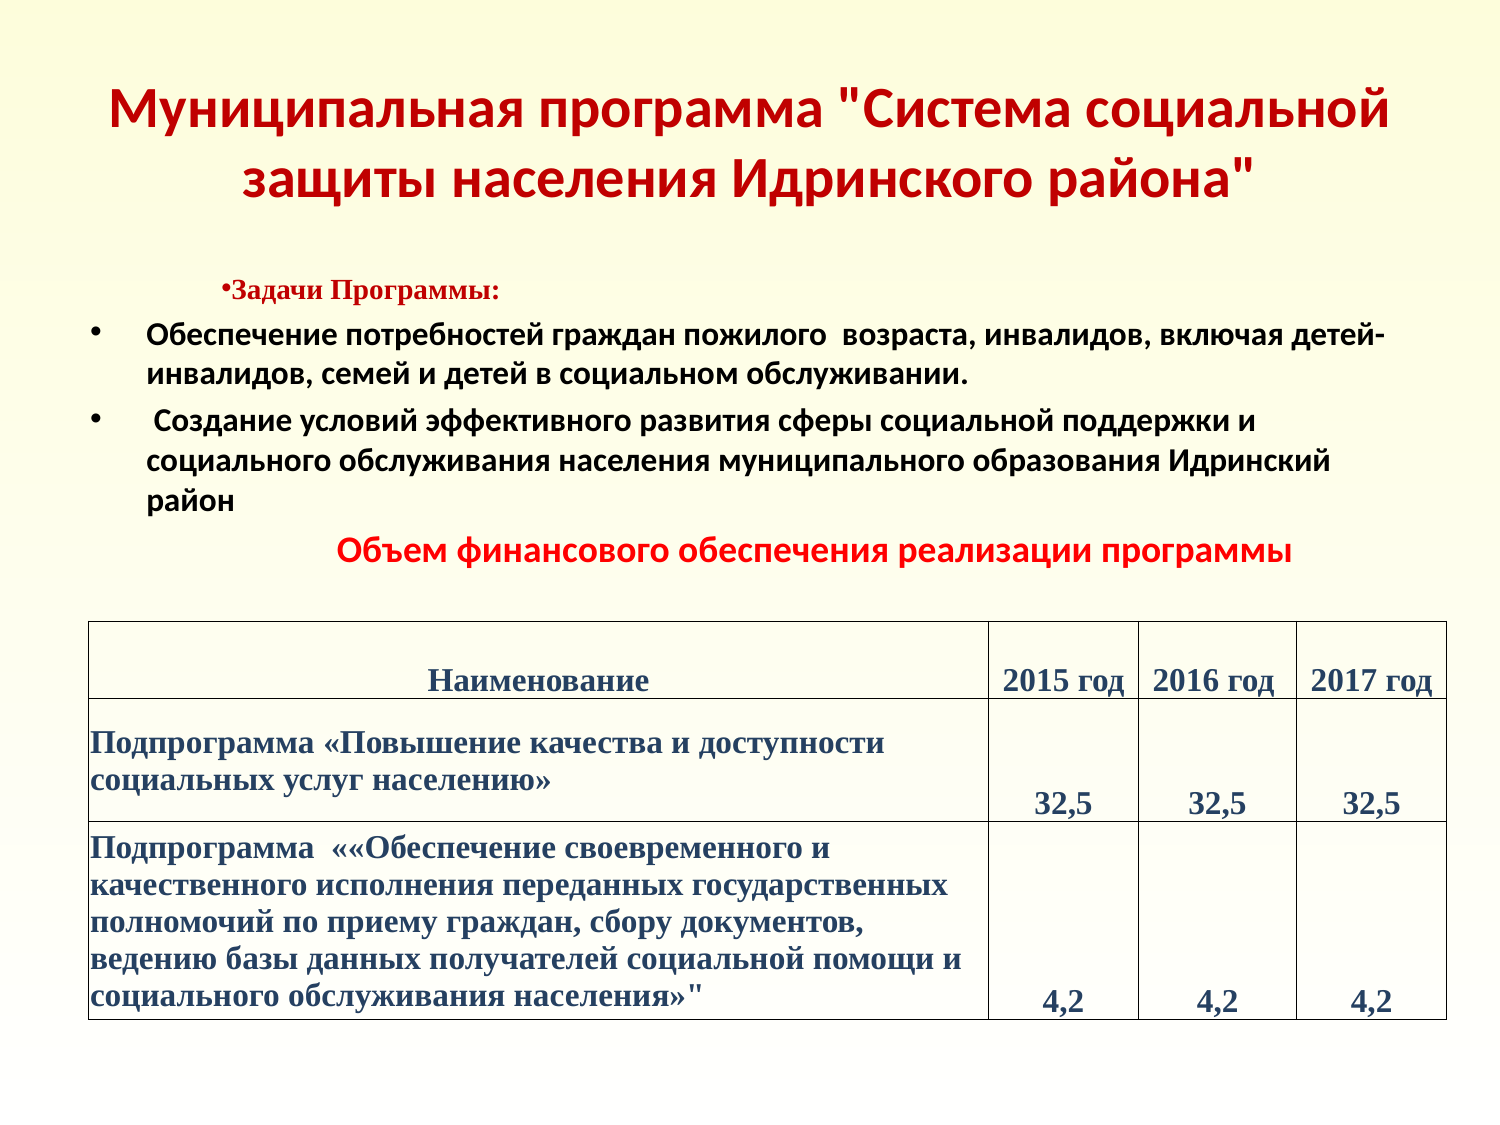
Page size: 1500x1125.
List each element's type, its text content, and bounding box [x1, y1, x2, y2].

table_header 2017 год [1297, 622, 1446, 698]
title Муниципальная программа "Система социальной защиты населения Идринского района" [74, 44, 1426, 233]
table_cell 4,2 [1139, 822, 1296, 1019]
table_cell 32,5 [1297, 699, 1446, 821]
table_cell Подпрограмма «Повышение качества и доступности социальных услуг населению» [89, 699, 988, 821]
table_cell Подпрограмма ««Обеспечение своевременного и качественного исполнения переданных государственных полномочий по приему граждан, сбору документов, ведению базы данных получателей социальной помощи и социального обслуживания населения»" [89, 822, 988, 1019]
table_header 2015 год [989, 622, 1138, 698]
table_header 2016 год [1139, 622, 1296, 698]
list Задачи Программы: Обеспечение потребностей граждан пожилого возраста, инвалидов, включая детей-инвалидов, семей и детей в социальном обслуживании. Создание условий эффективного развития сферы социальной поддержки и социального обслуживания населения муниципального образования Идринский район Объем финансового обеспечения реализации программы [74, 262, 1426, 1006]
table_cell 32,5 [989, 699, 1138, 821]
table_cell 4,2 [989, 822, 1138, 1019]
table_header Наименование [89, 622, 988, 698]
table_cell 4,2 [1297, 822, 1446, 1019]
table_cell 32,5 [1139, 699, 1296, 821]
